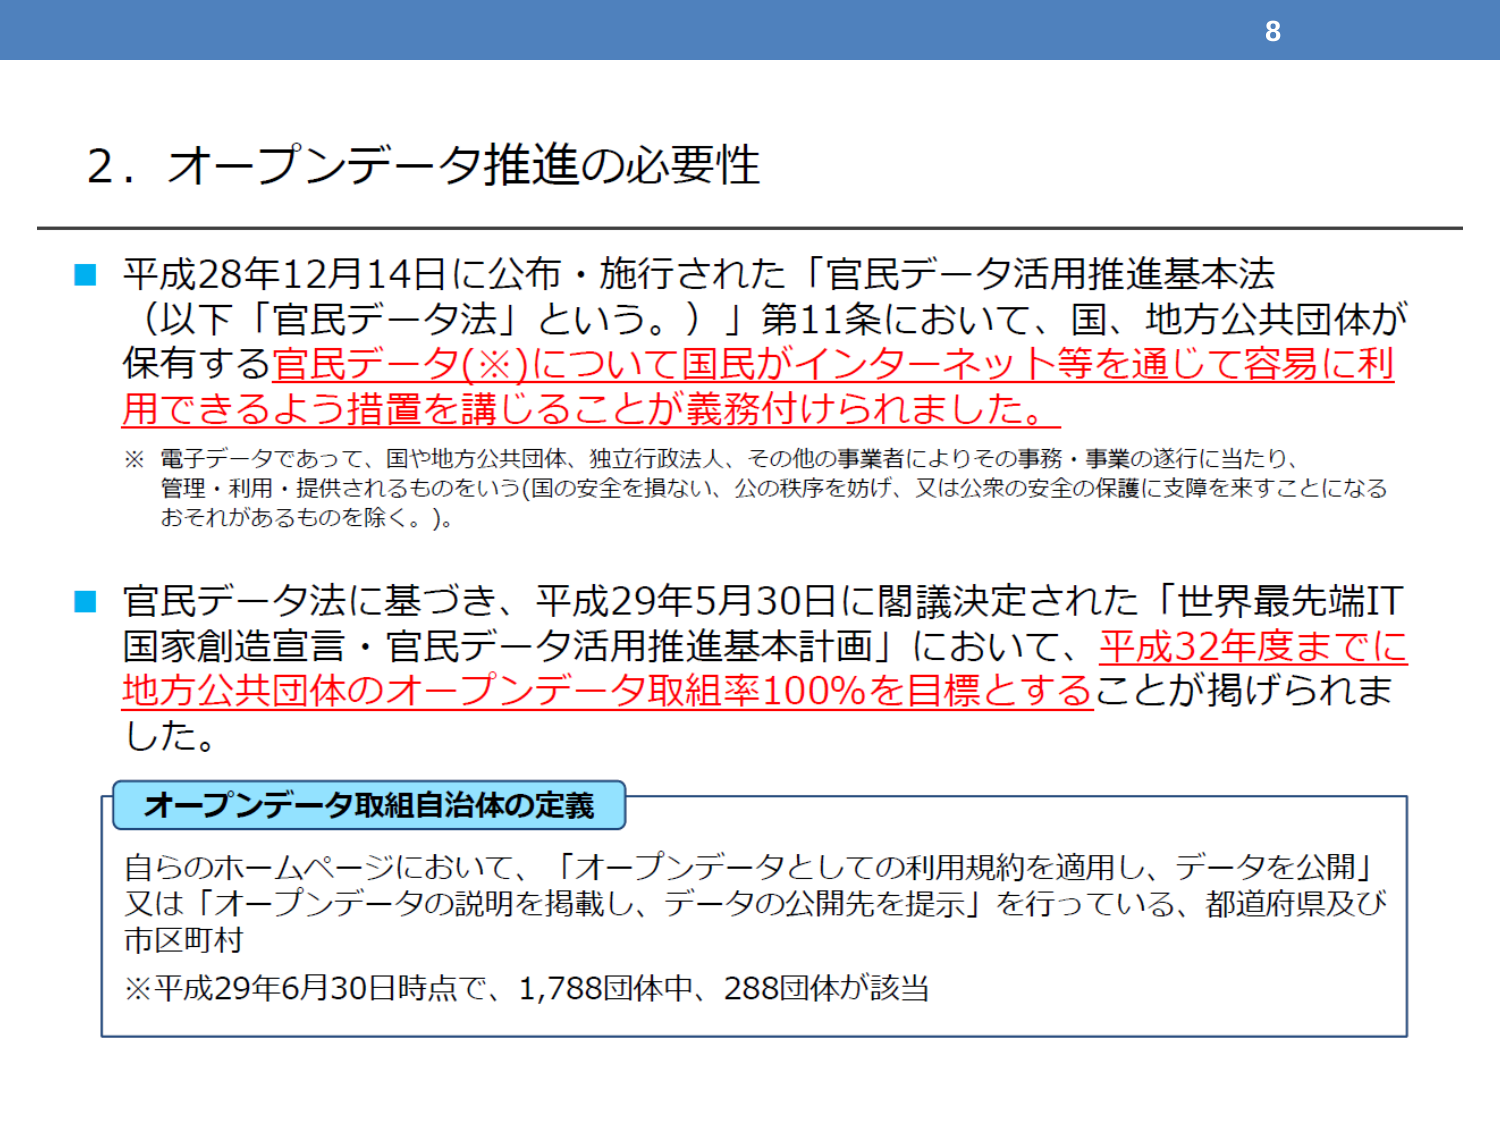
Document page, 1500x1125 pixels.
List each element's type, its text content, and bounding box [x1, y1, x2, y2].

slide_number 8 [1250, 3, 1425, 57]
picture [36, 136, 1463, 1047]
